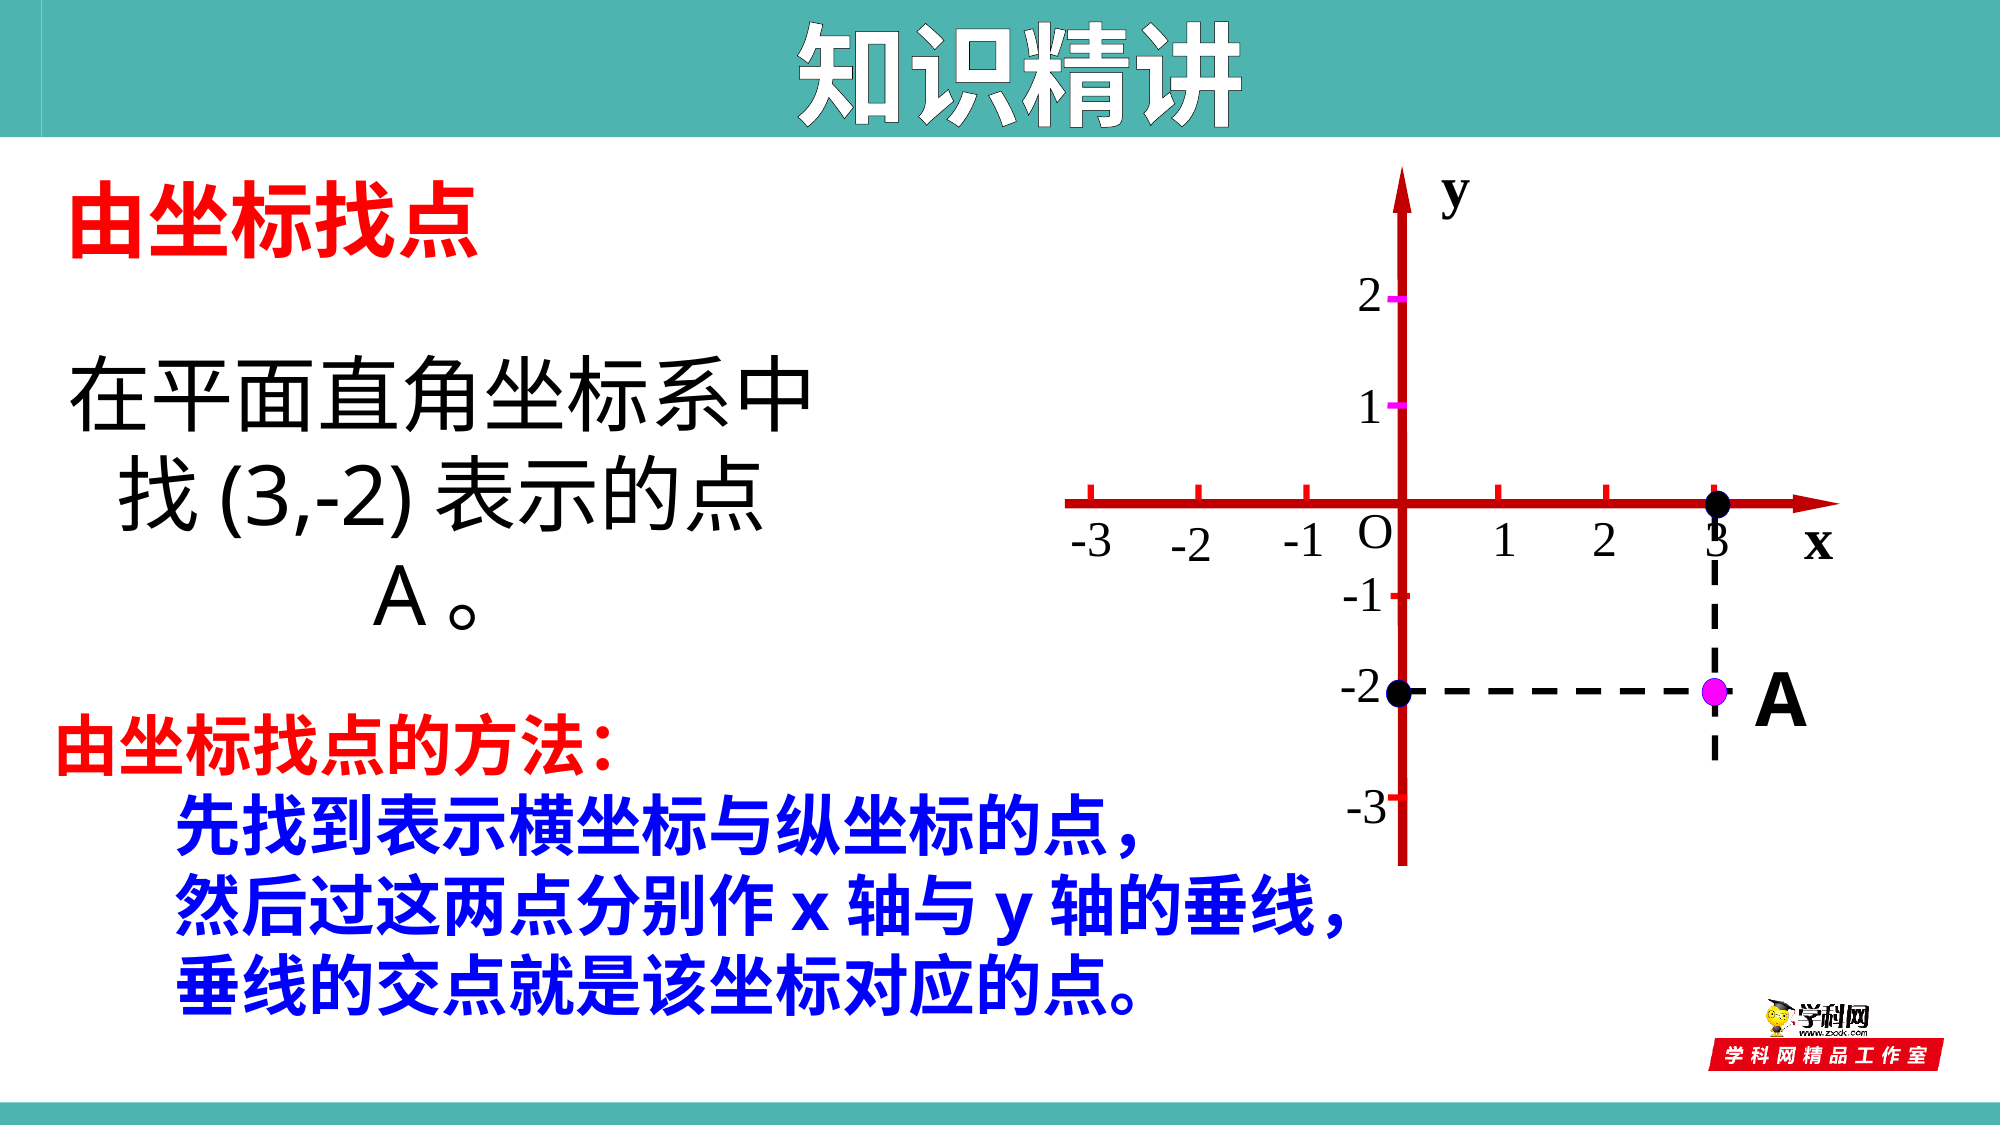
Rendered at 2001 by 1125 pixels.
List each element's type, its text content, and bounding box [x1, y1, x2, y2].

text_box x [1789, 493, 1865, 579]
text_box -3 [1055, 499, 1140, 575]
text_box O [1342, 491, 1402, 553]
text_box [1386, 679, 1412, 708]
text_box -1 [1268, 499, 1353, 575]
text_box 2 [1342, 253, 1403, 329]
text_box -2 [1287, 644, 1434, 720]
text_box -2 [1155, 503, 1240, 579]
text_box 2 [1577, 499, 1638, 575]
picture [1766, 999, 1869, 1037]
text_box 1 [1342, 366, 1403, 441]
text_box [0, 1100, 2000, 1125]
text_box 3 [1689, 499, 1750, 575]
text_box A [1740, 644, 1822, 750]
text_box 在平面直角坐标系中 找(3,-2)表示的点A。 [41, 334, 862, 650]
text_box y [1426, 149, 1487, 226]
text_box [1397, 165, 1407, 253]
text_box 由坐标找点 [49, 160, 936, 276]
text_box [1702, 678, 1728, 706]
text_box -3 [1376, 766, 1415, 841]
text_box 1 [1477, 499, 1538, 575]
text_box [1705, 490, 1731, 519]
picture [1708, 1038, 1944, 1071]
text_box -1 [1327, 553, 1412, 629]
text_box 由坐标找点的方法： 先找到表示横坐标与纵坐标的点， 然后过这两点分别作x轴与y轴的垂线， 垂线的交点就是该坐标对应的点。 [37, 663, 1376, 1065]
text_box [0, 0, 2000, 138]
